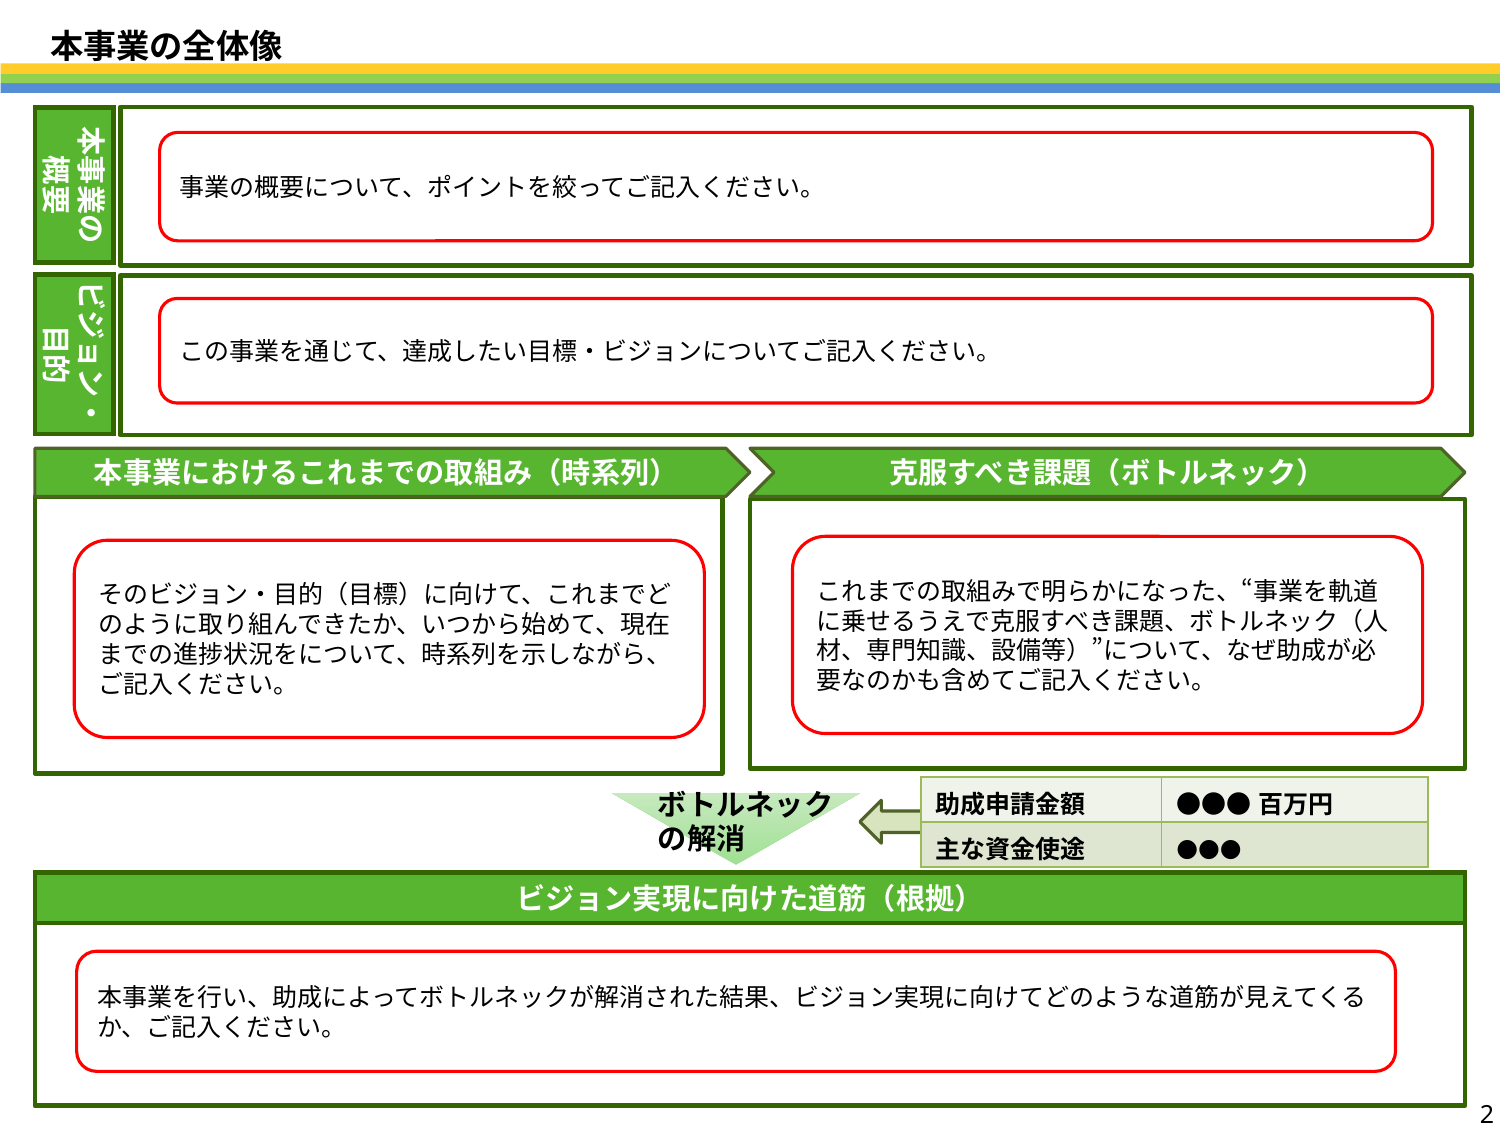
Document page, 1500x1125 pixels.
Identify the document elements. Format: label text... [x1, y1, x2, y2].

text_box [748, 497, 1467, 771]
table_cell 主な資金使途 [922, 823, 1161, 866]
text_box 克服すべき課題（ボトルネック） [748, 446, 1468, 499]
table_cell ●●● [1162, 823, 1427, 866]
text_box 事業の概要について、ポイントを絞ってご記入ください。 [157, 130, 1435, 243]
text_box 本事業を行い、助成によってボトルネックが解消された結果、ビジョン実現に向けてどのような道筋が見えてくるか、ご記入ください。 [74, 949, 1398, 1074]
text_box [610, 790, 643, 814]
text_box 本事業におけるこれまでの取組み（時系列） [32, 446, 753, 499]
text_box [118, 105, 1474, 268]
text_box [33, 499, 724, 775]
text_box ビジョン実現に向けた道筋（根拠） [34, 872, 1466, 924]
text_box 本事業の 概要 [34, 107, 114, 263]
text_box [33, 920, 1467, 1108]
text_box ボトルネックの解消 [643, 778, 860, 863]
text_box [860, 798, 920, 846]
text_box これまでの取組みで明らかになった、“事業を軌道に乗せるうえで克服すべき課題、ボトルネック（人材、専門知識、設備等）”について、なぜ助成が必要なのかも含めてご記入ください。 [790, 534, 1425, 736]
text_box そのビジョン・目的（目標）に向けて、これまでどのように取り組んできたか、いつから始めて、現在までの進捗状況をについて、時系列を示しながら、ご記入ください。 [72, 538, 707, 740]
table_header 助成申請金額 [922, 778, 1161, 821]
text_box 2 [1465, 1091, 1500, 1125]
text_box この事業を通じて、達成したい目標・ビジョンについてご記入ください。 [157, 296, 1435, 406]
text_box ビジョン・目的 [34, 274, 114, 435]
text_box 本事業の全体像 [34, 9, 1466, 79]
table_header ●●●百万円 [1162, 778, 1427, 821]
text_box [118, 273, 1474, 437]
text_box [728, 863, 744, 867]
